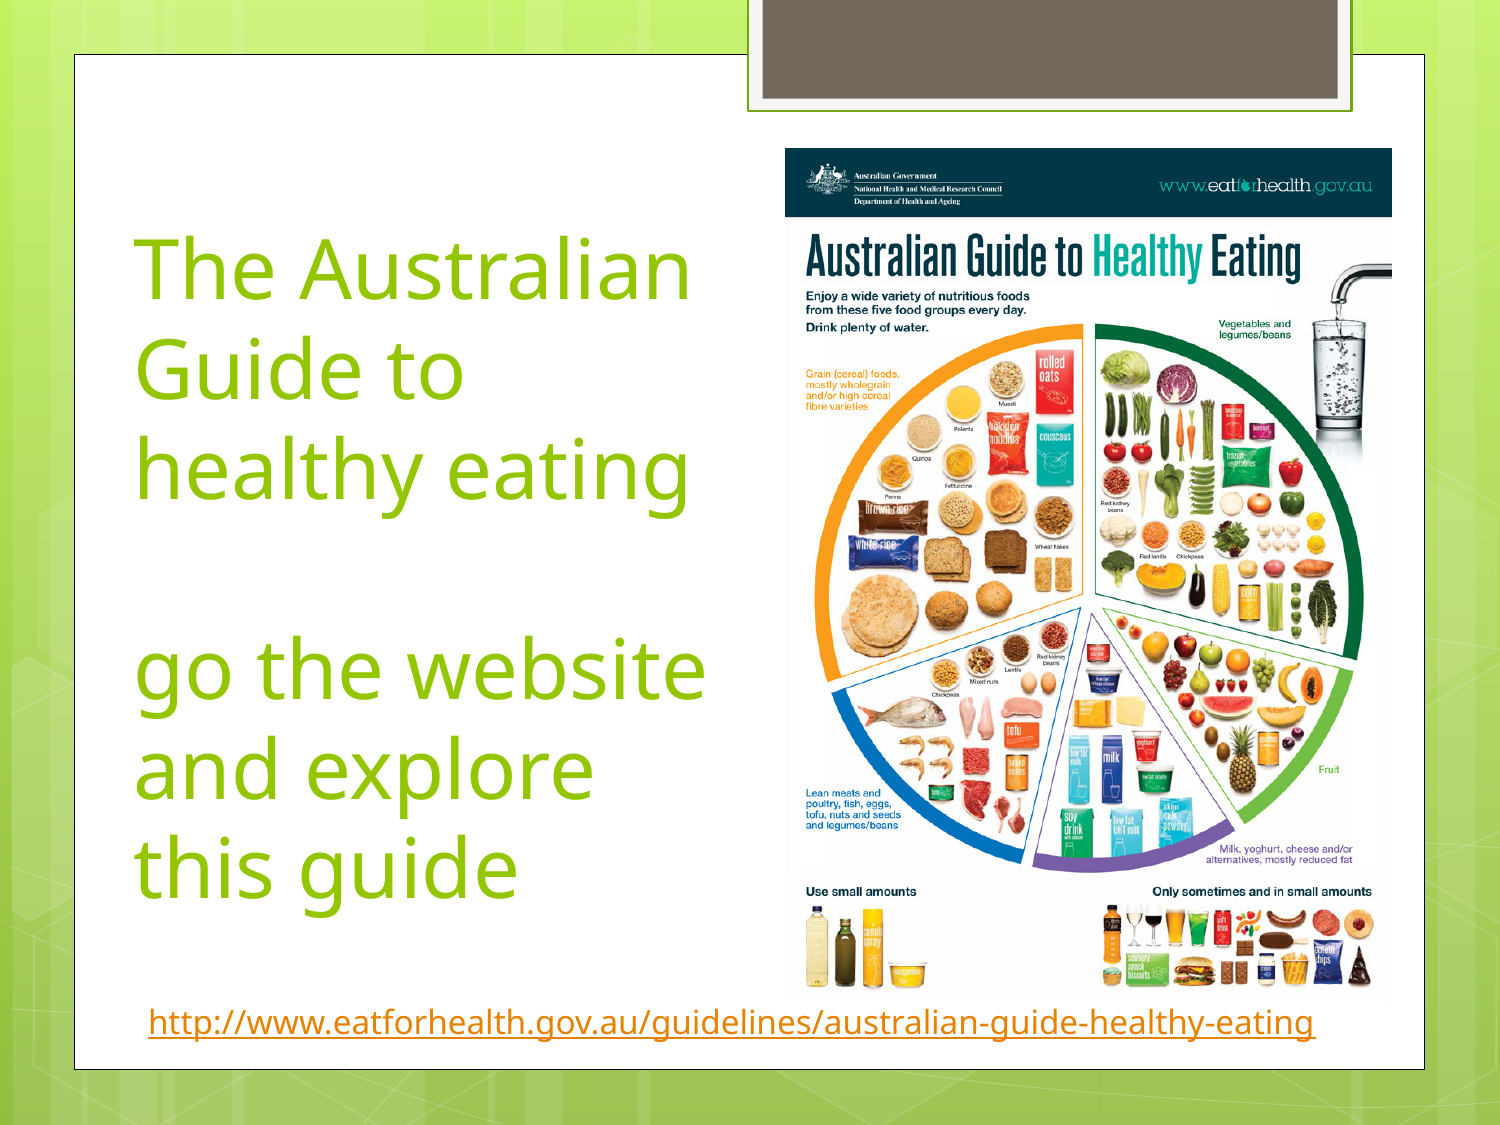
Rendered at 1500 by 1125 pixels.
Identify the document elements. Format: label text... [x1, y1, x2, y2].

text_box http://www.eatforhealth.gov.au/guidelines/australian-guide-healthy-eating [133, 993, 1332, 1099]
title The Australian Guide to healthy eating go the website and explore this guide [118, 113, 733, 1024]
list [785, 148, 1392, 1002]
